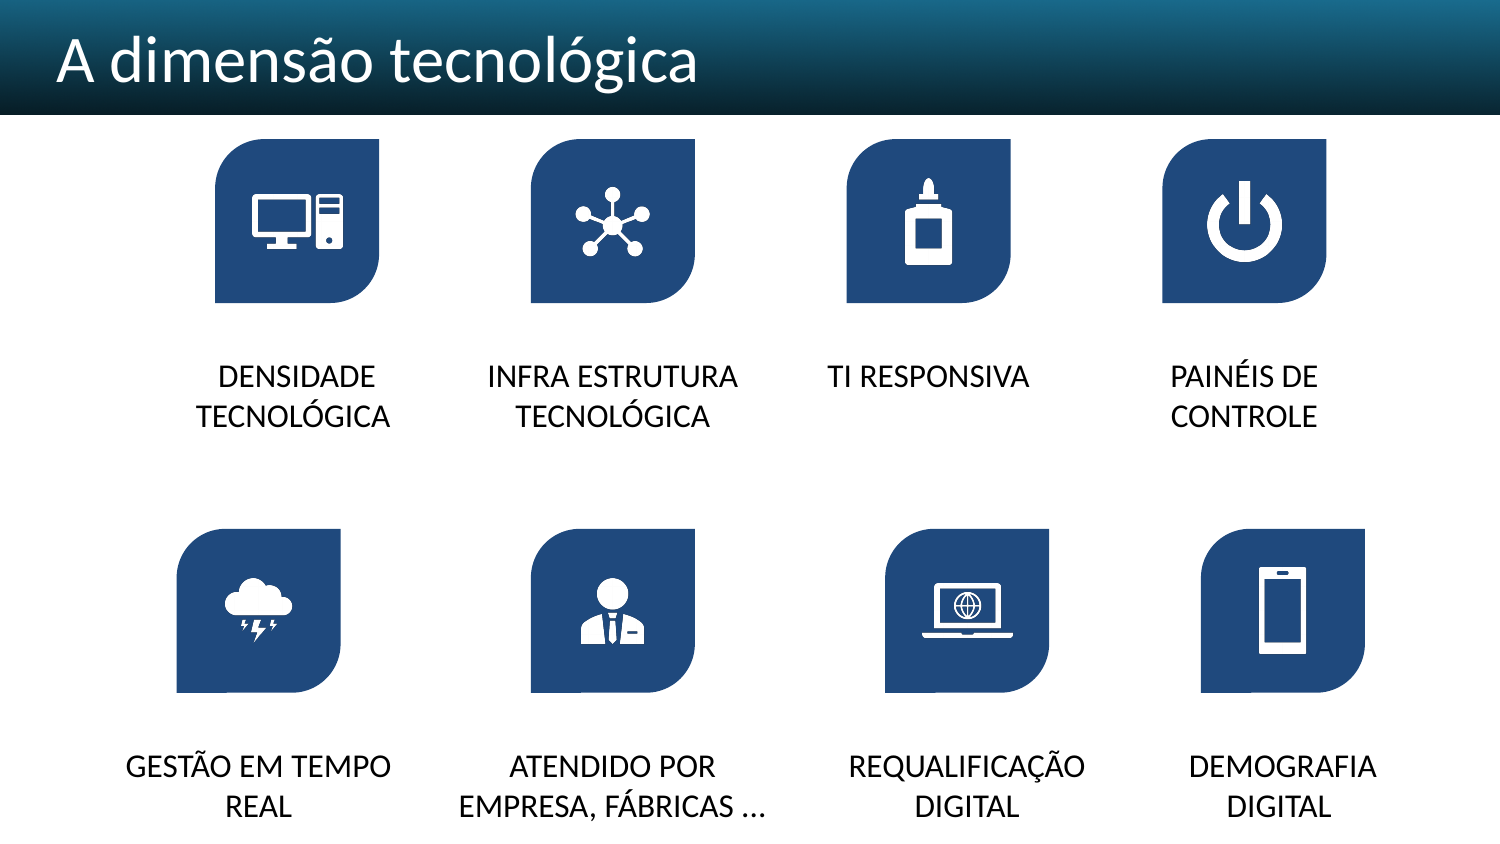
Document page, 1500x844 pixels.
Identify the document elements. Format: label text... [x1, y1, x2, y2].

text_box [123, 138, 1418, 844]
text_box Tecnologia [103, 59, 1397, 278]
picture [0, 0, 1500, 115]
title A dimensão tecnológica [41, 20, 1471, 92]
